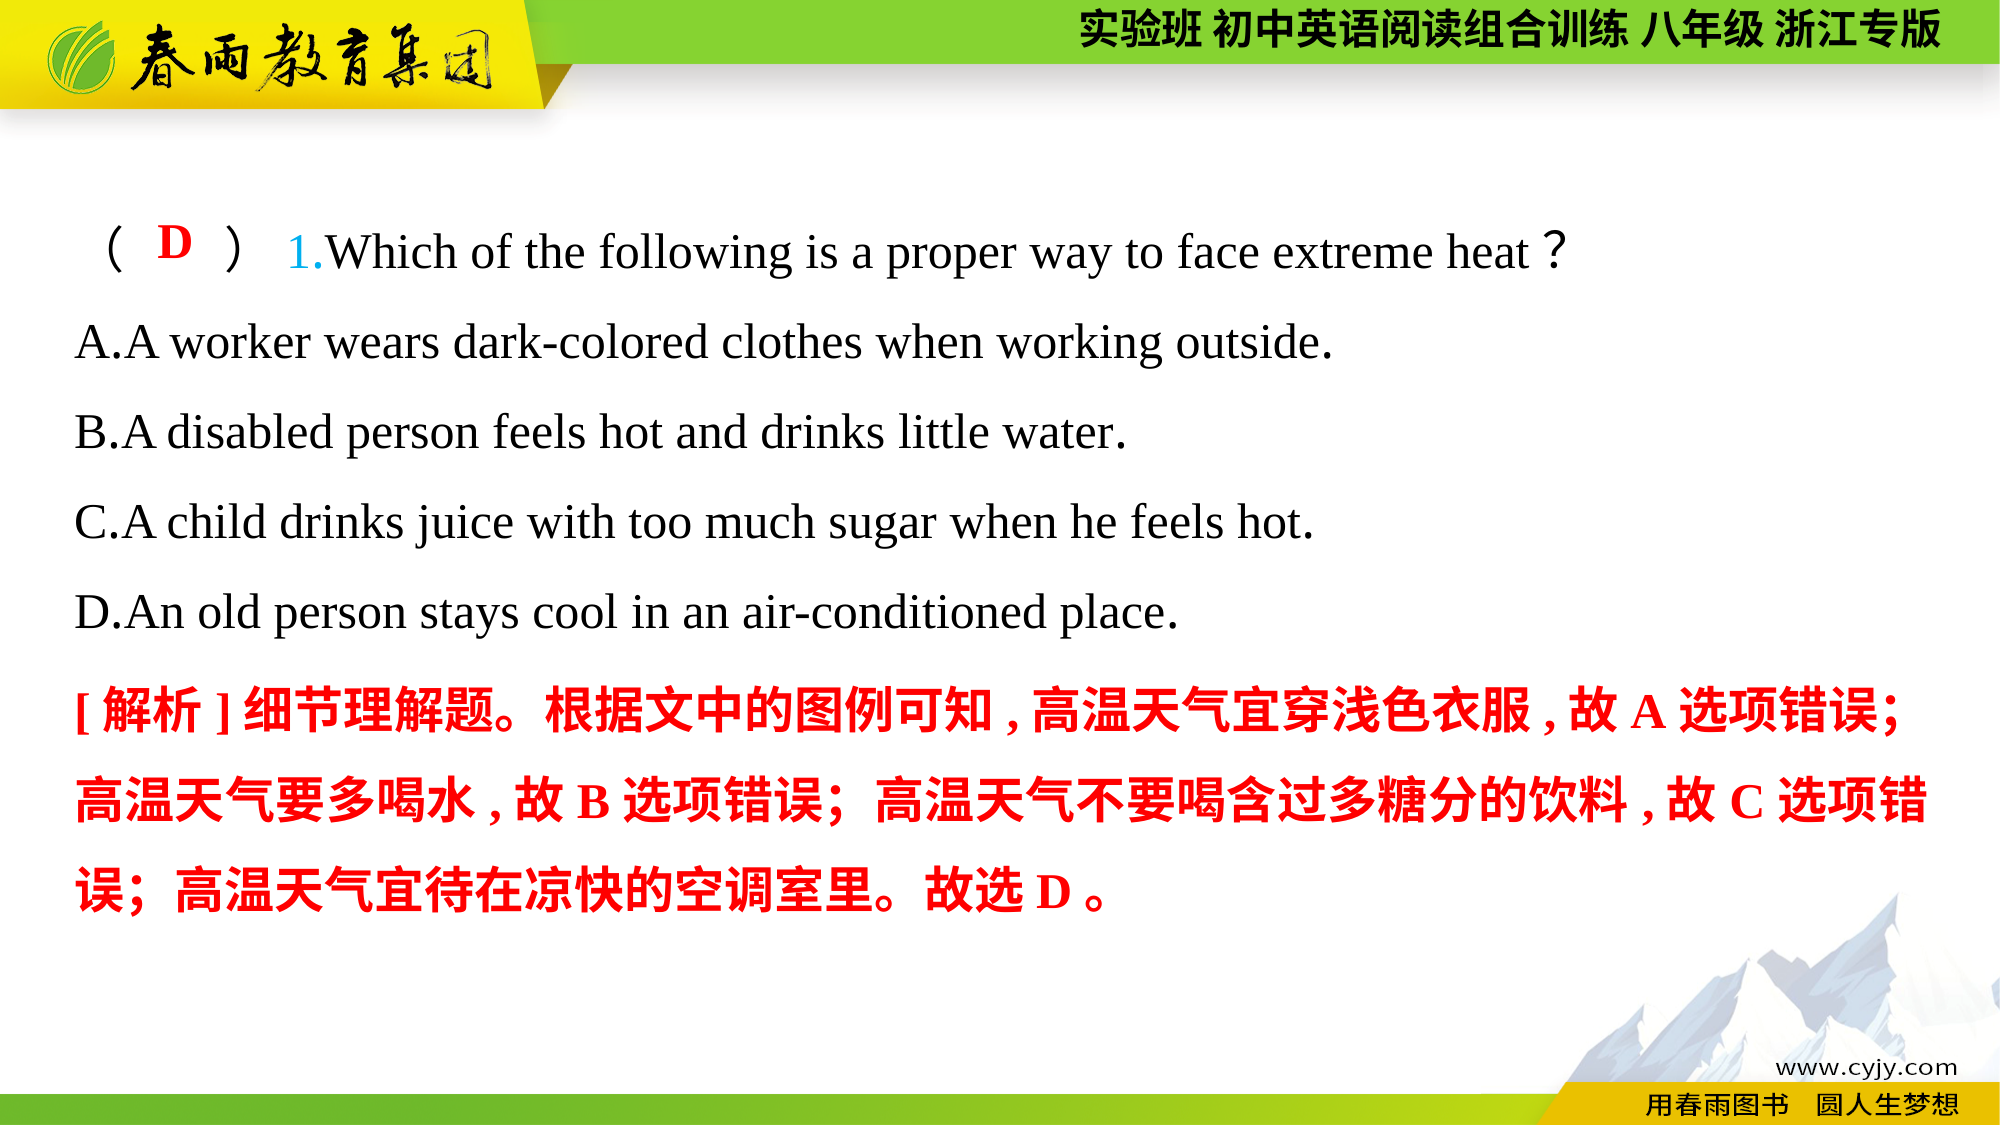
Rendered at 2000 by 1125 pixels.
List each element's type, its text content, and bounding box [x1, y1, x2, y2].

picture [0, 0, 2000, 1125]
text_box D [142, 200, 209, 276]
list （ ）1.Which of the following is a proper way to face extreme heat？ A.A worker wears dark-colored clothes when working outside. B.A disabled person feels hot and drinks little water. C.A child drinks juice with too much sugar when he feels hot. D.An old person stays cool in an air-conditioned place. [59, 181, 1944, 640]
text_box [解析]细节理解题。根据文中的图例可知,高温天气宜穿浅色衣服,故A选项错误；高温天气要多喝水,故B选项错误；高温天气不要喝含过多糖分的饮料,故C选项错误；高温天气宜待在凉快的空调室里。故选D。 [59, 640, 1944, 926]
